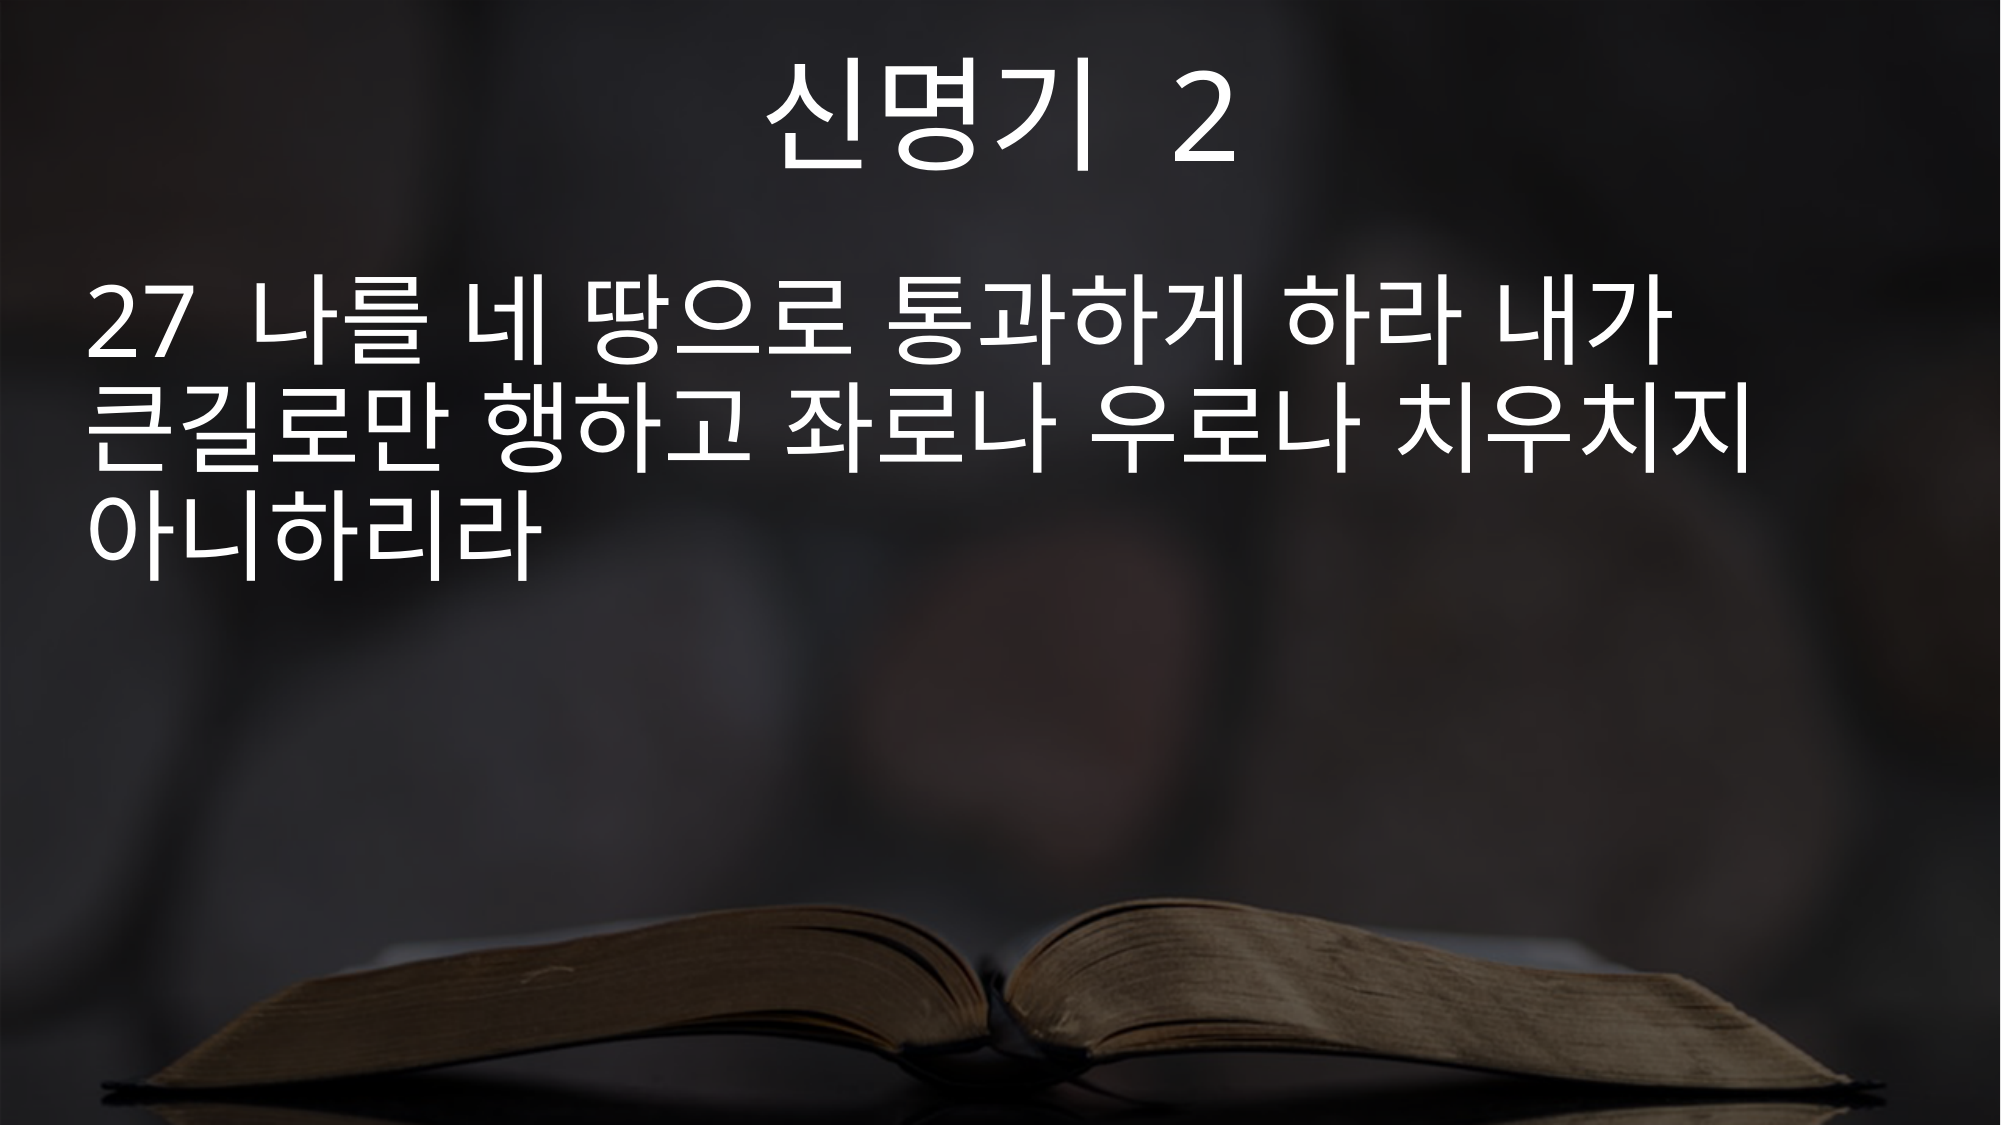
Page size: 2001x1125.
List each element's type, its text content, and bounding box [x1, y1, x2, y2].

footer 신명기 2 [0, 32, 2000, 192]
list 27 나를 네 땅으로 통과하게 하라 내가 큰길로만 행하고 좌로나 우로나 치우치지 아니하리라 [69, 263, 1953, 423]
picture [0, 0, 2001, 1125]
